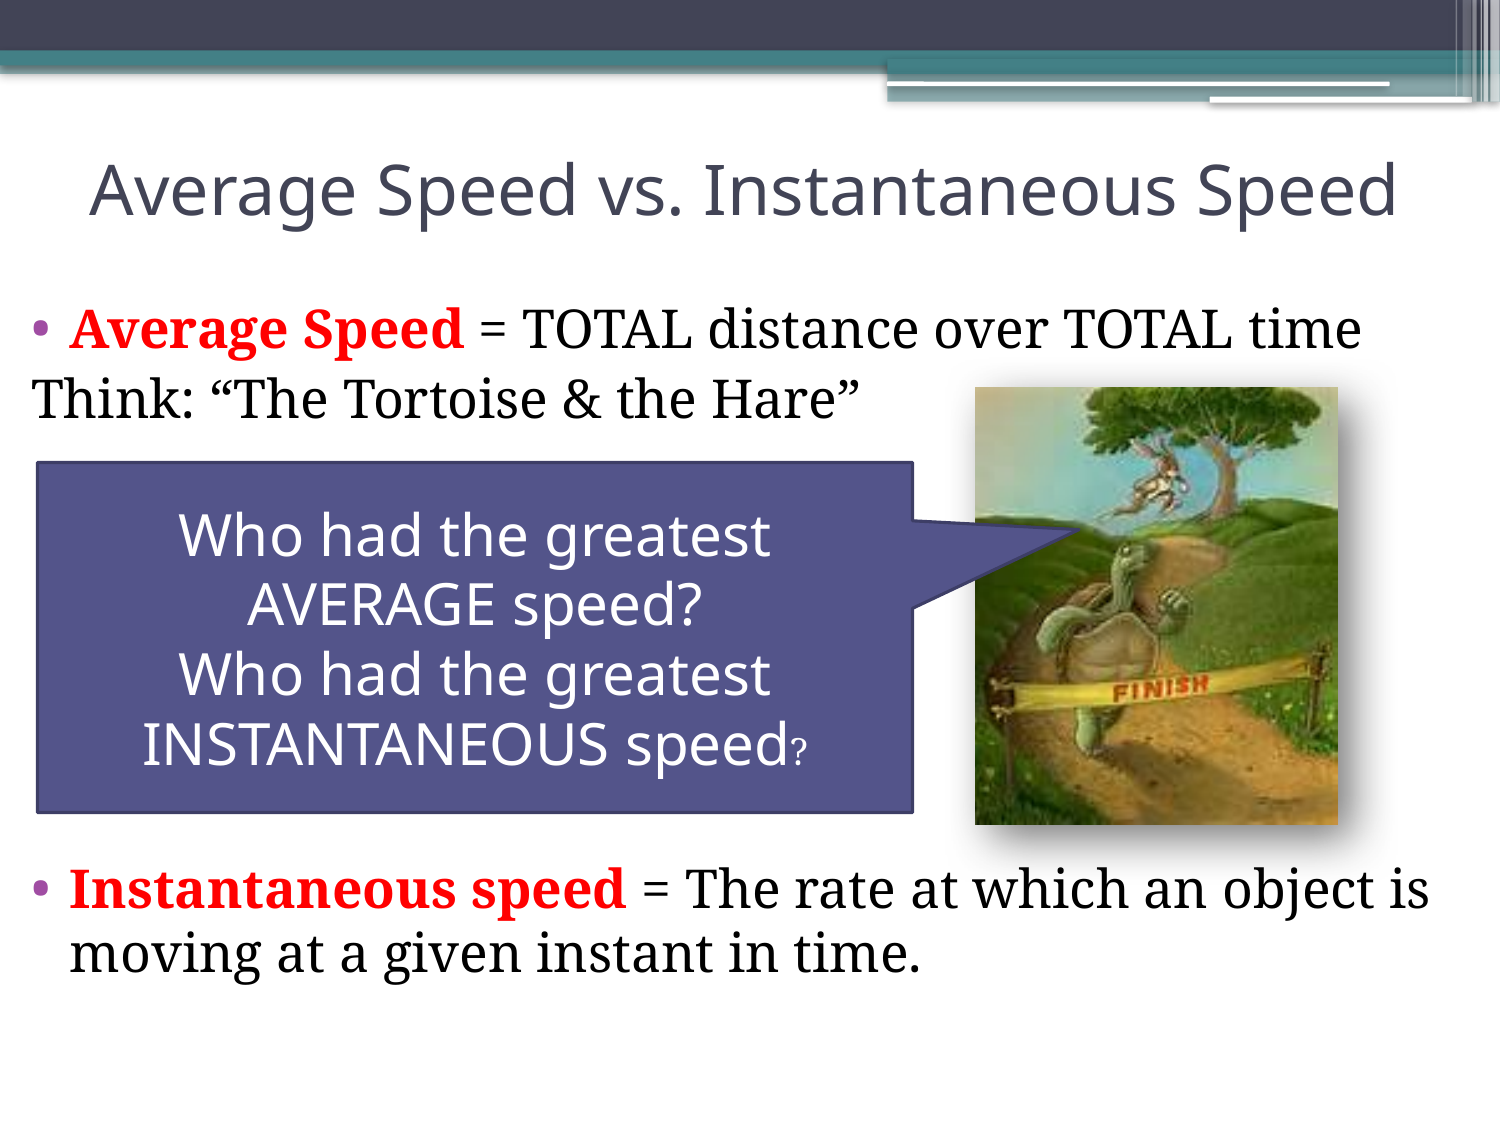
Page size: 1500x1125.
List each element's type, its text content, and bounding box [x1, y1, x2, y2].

text_box Who had the greatest AVERAGE speed? Who had the greatest INSTANTANEOUS speed? [35, 460, 967, 815]
picture [974, 387, 1338, 825]
list Average Speed = TOTAL distance over TOTAL time Think: “The Tortoise & the Hare” Instantaneous speed = The rate at which an object is moving at a given instant in time. [0, 287, 1500, 997]
title Average Speed vs. Instantaneous Speed [75, 99, 1425, 275]
